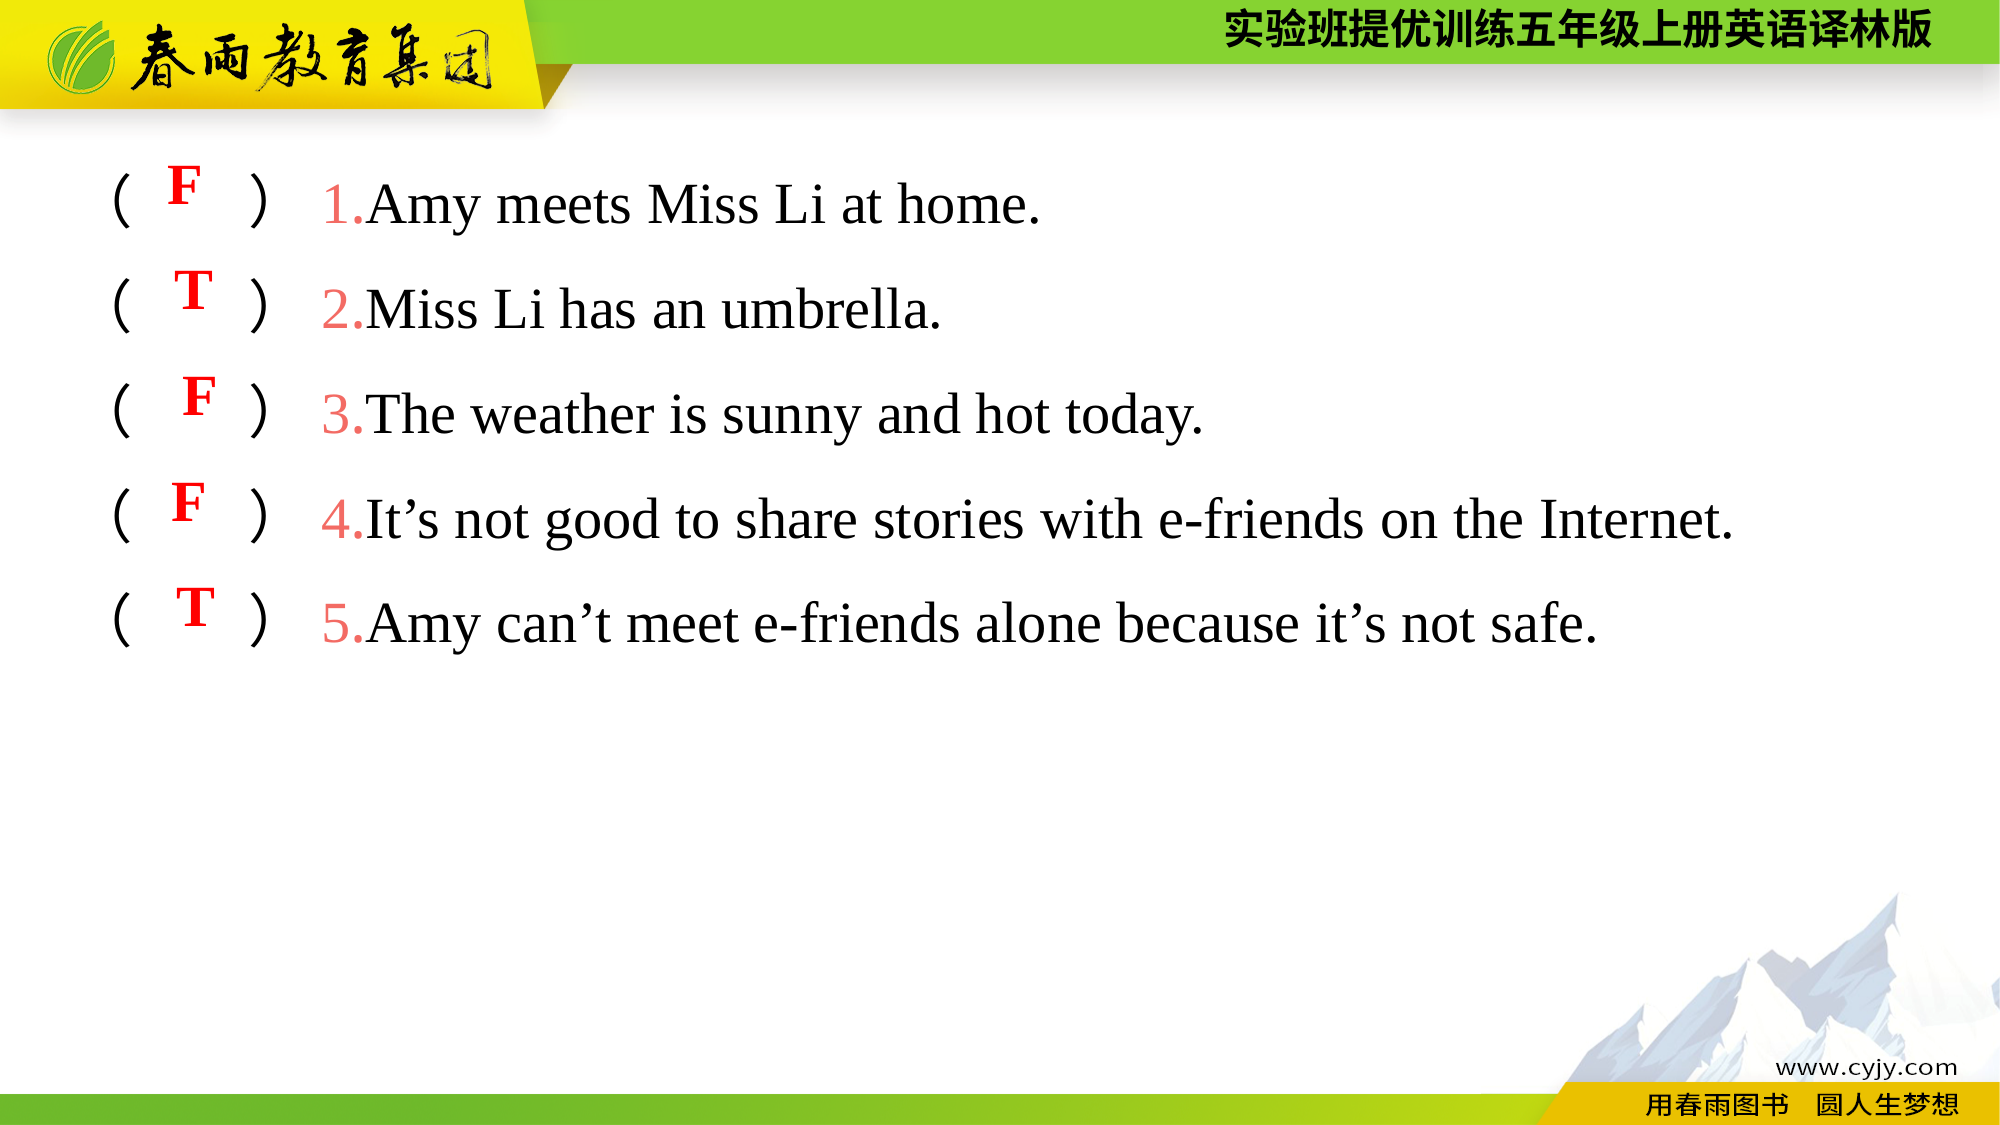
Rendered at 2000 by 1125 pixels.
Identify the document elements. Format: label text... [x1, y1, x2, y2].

text_box F [168, 349, 234, 435]
list （ ）1.Amy meets Miss Li at home. （ ）2.Miss Li has an umbrella. （ ）3.The weather is sunny and hot today. （ ）4.It’s not good to share stories with e-friends on the Internet. （ ）5.Amy can’t meet e-friends alone because it’s not safe. [59, 122, 1944, 668]
text_box T [161, 561, 231, 646]
text_box F [156, 456, 222, 541]
text_box T [160, 243, 229, 329]
text_box F [152, 138, 218, 224]
picture [0, 0, 2000, 1125]
